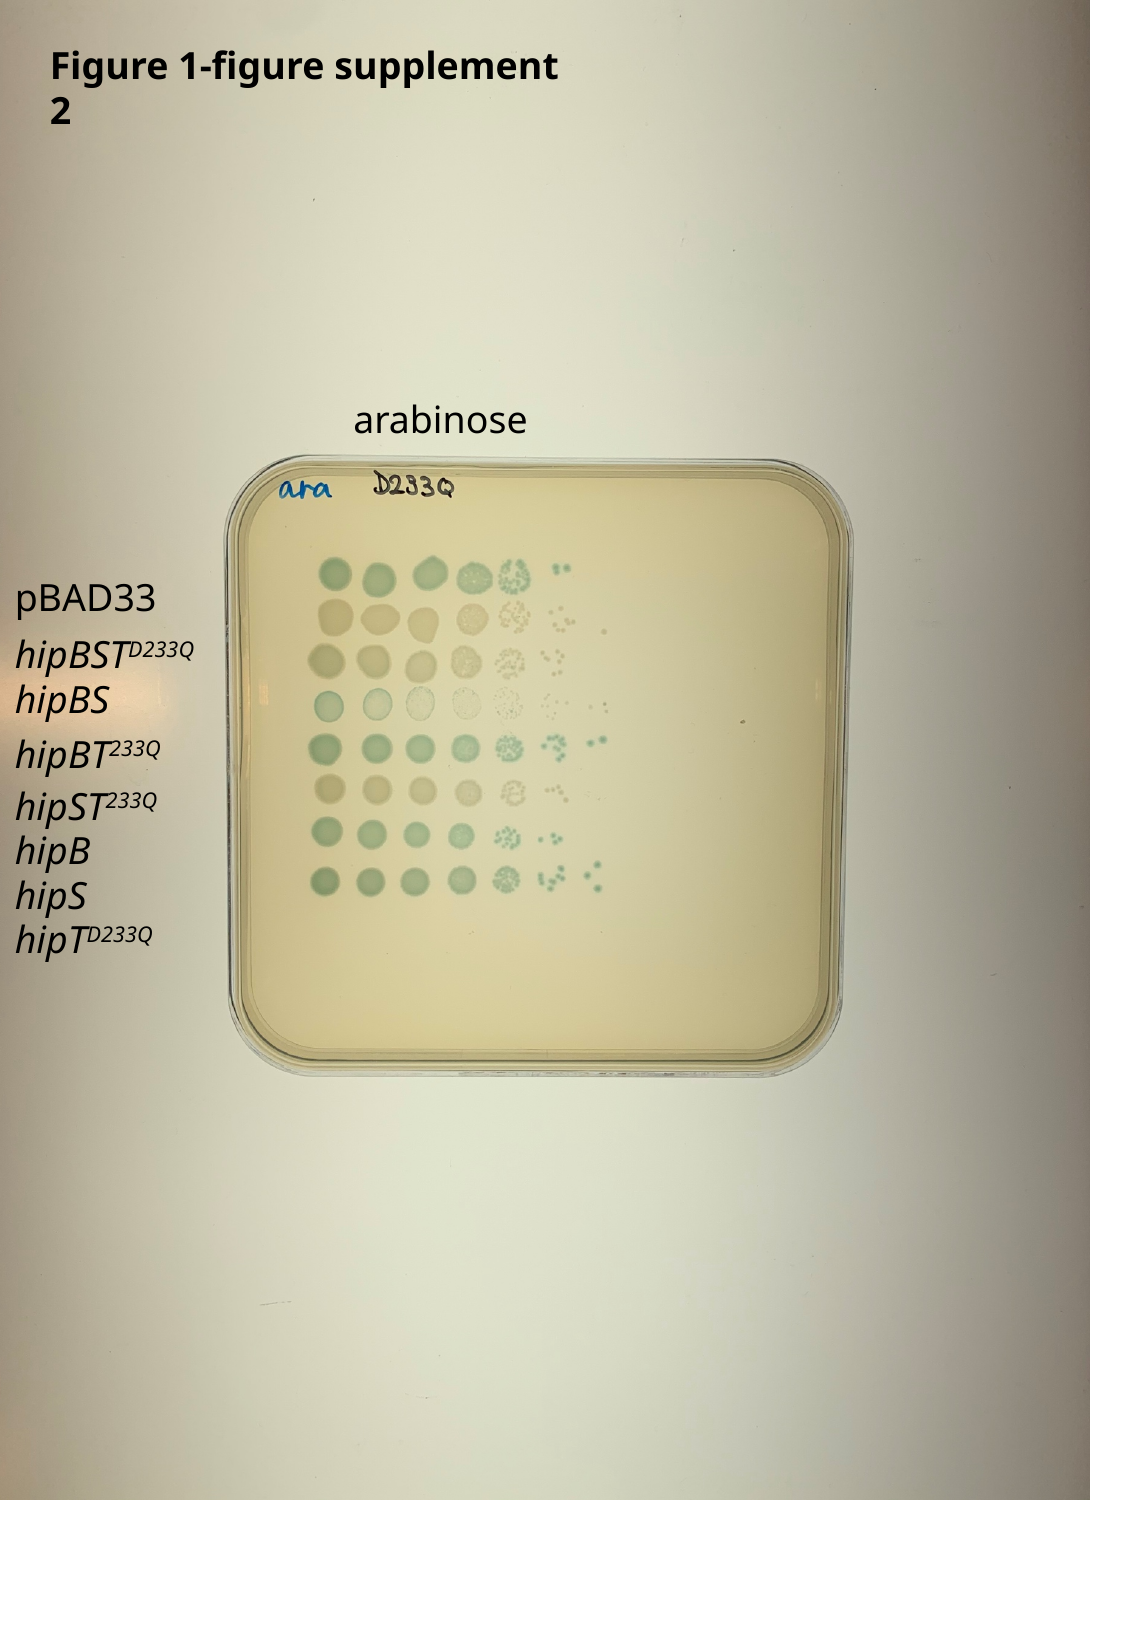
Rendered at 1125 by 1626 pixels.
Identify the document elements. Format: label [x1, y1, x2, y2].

picture [0, 0, 1090, 1500]
